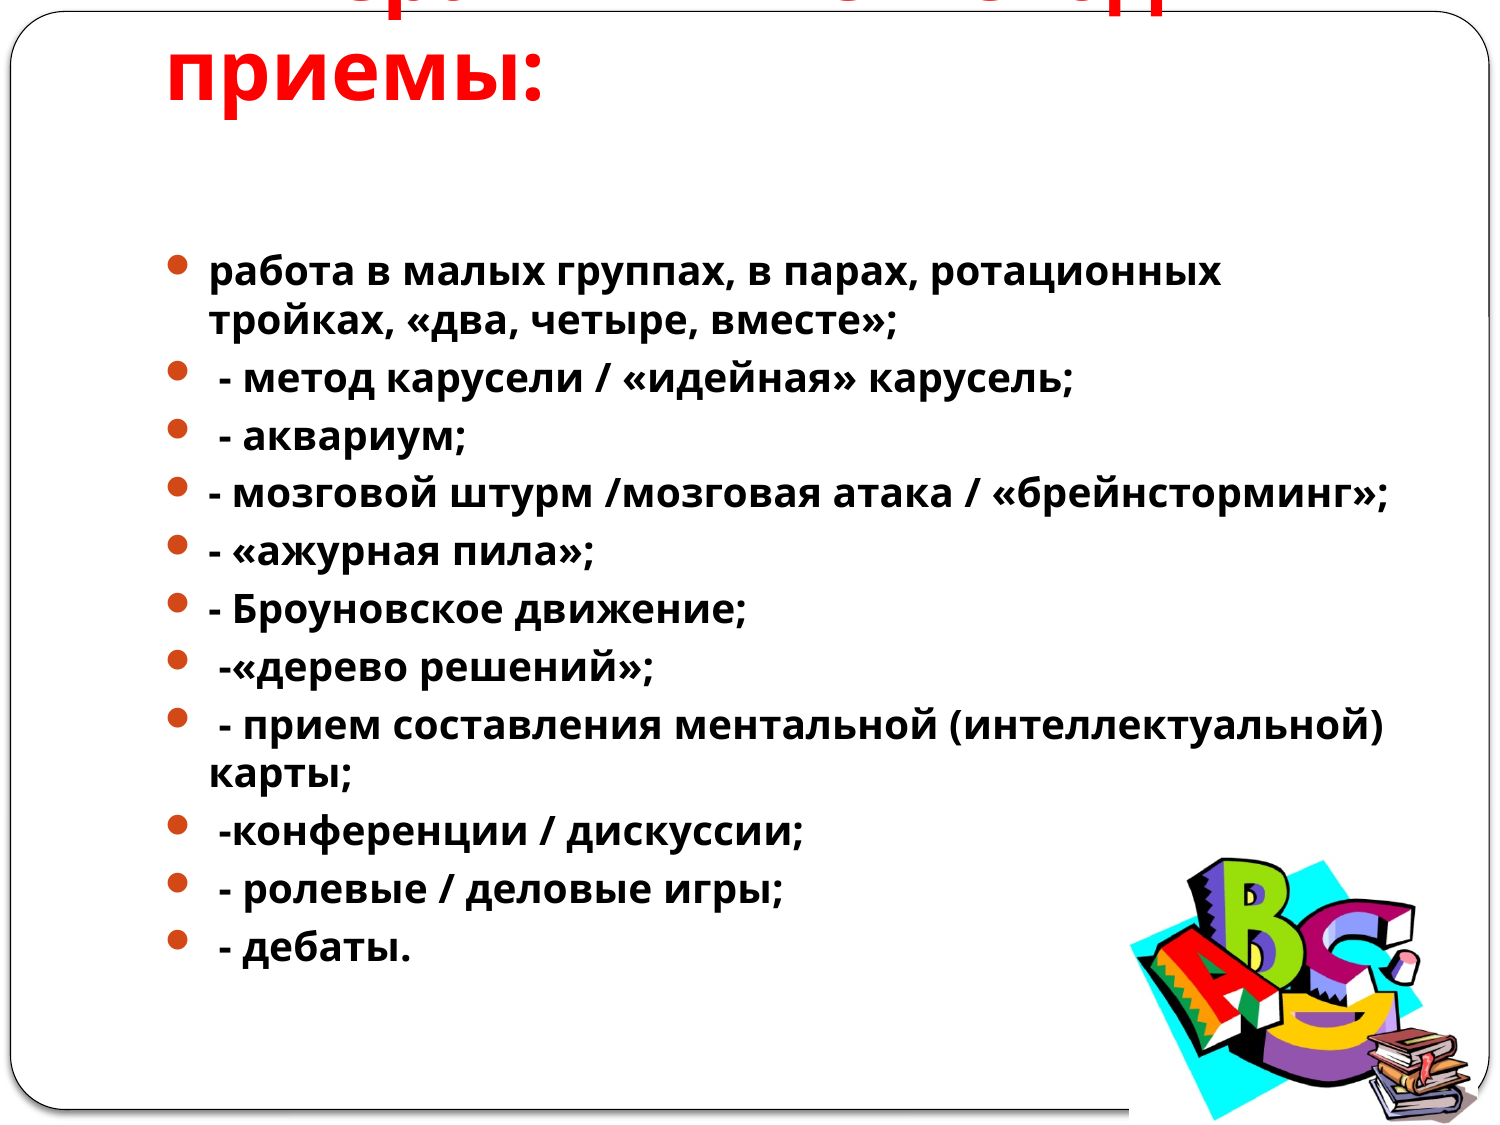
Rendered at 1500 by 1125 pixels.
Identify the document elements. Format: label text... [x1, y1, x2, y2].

title Интерактивные методы и приемы: [150, 45, 1477, 233]
list работа в малых группах, в парах, ротационных тройках, «два, четыре, вместе»; - метод карусели / «идейная» карусель; - аквариум; - мозговой штурм /мозговая атака / «брейнсторминг»; - «ажурная пила»; - Броуновское движение; -«дерево решений»; - прием составления ментальной (интеллектуальной) карты; -конференции / дискуссии; - ролевые / деловые игры; - дебаты. [150, 237, 1425, 988]
picture [1128, 855, 1479, 1125]
